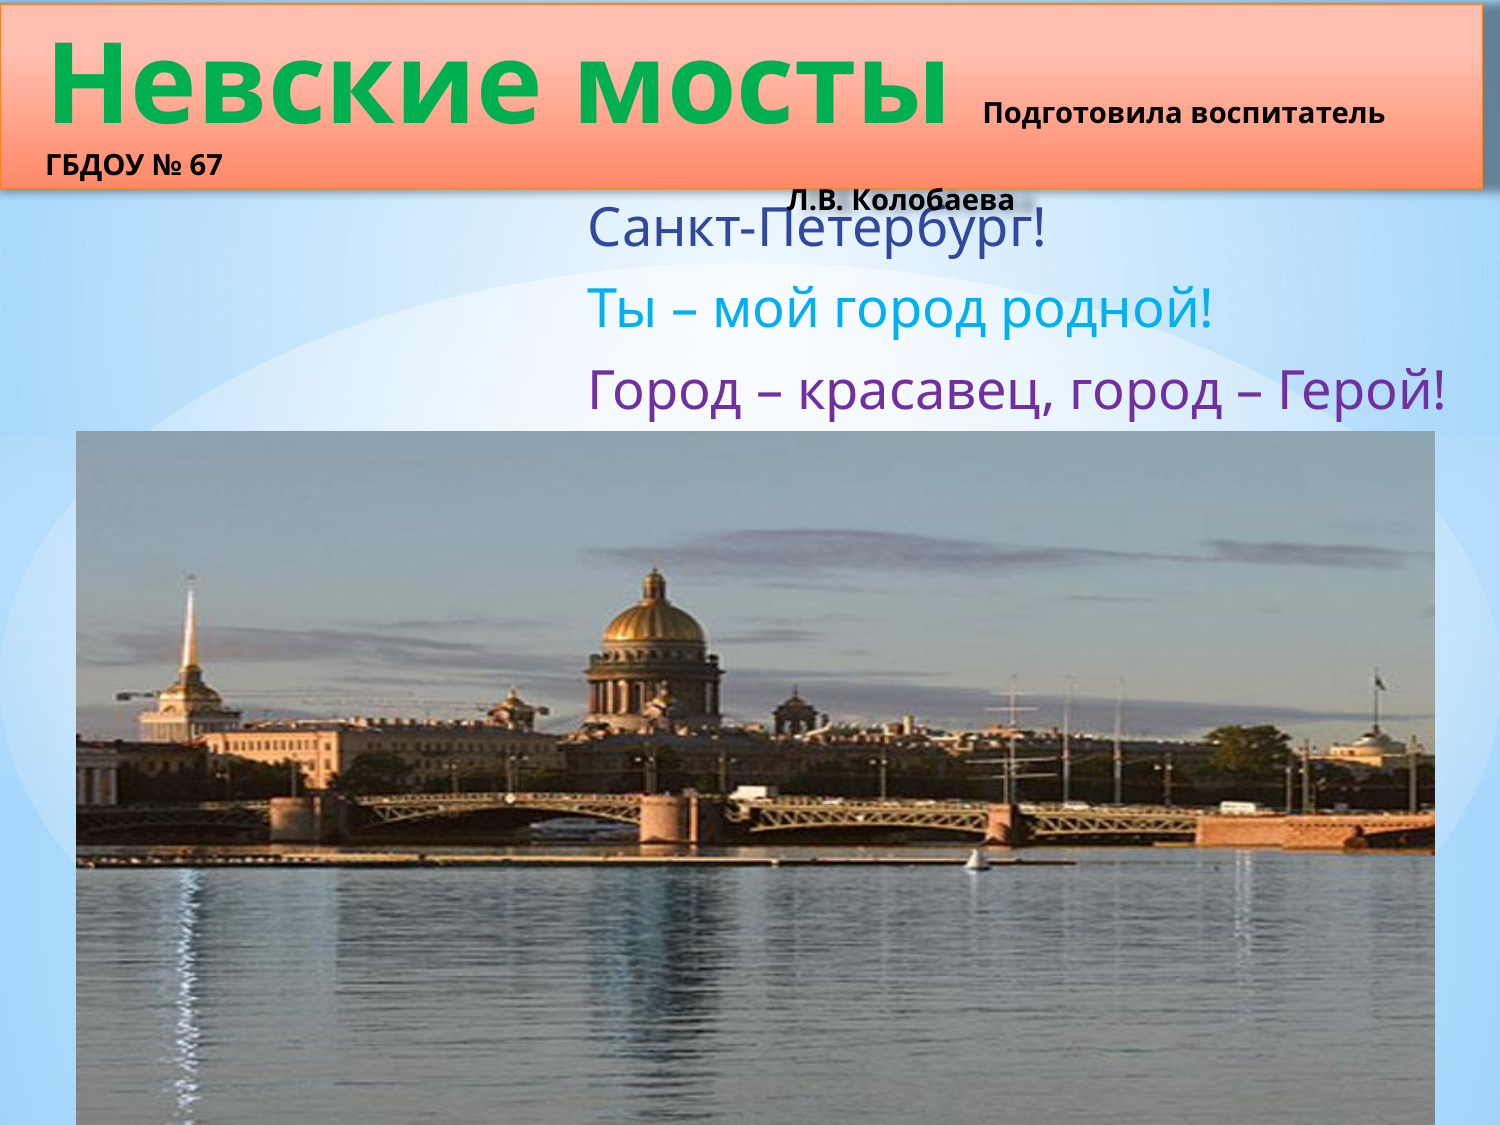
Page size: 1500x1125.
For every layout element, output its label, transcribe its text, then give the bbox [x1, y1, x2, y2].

subtitle Санкт-Петербург! Ты – мой город родной! Город – красавец, город – Герой! [572, 199, 1470, 445]
title Невские мосты Подготовила воспитатель ГБДОУ № 67 Л.В. Колобаева [0, 3, 1483, 189]
picture [75, 431, 1435, 1125]
